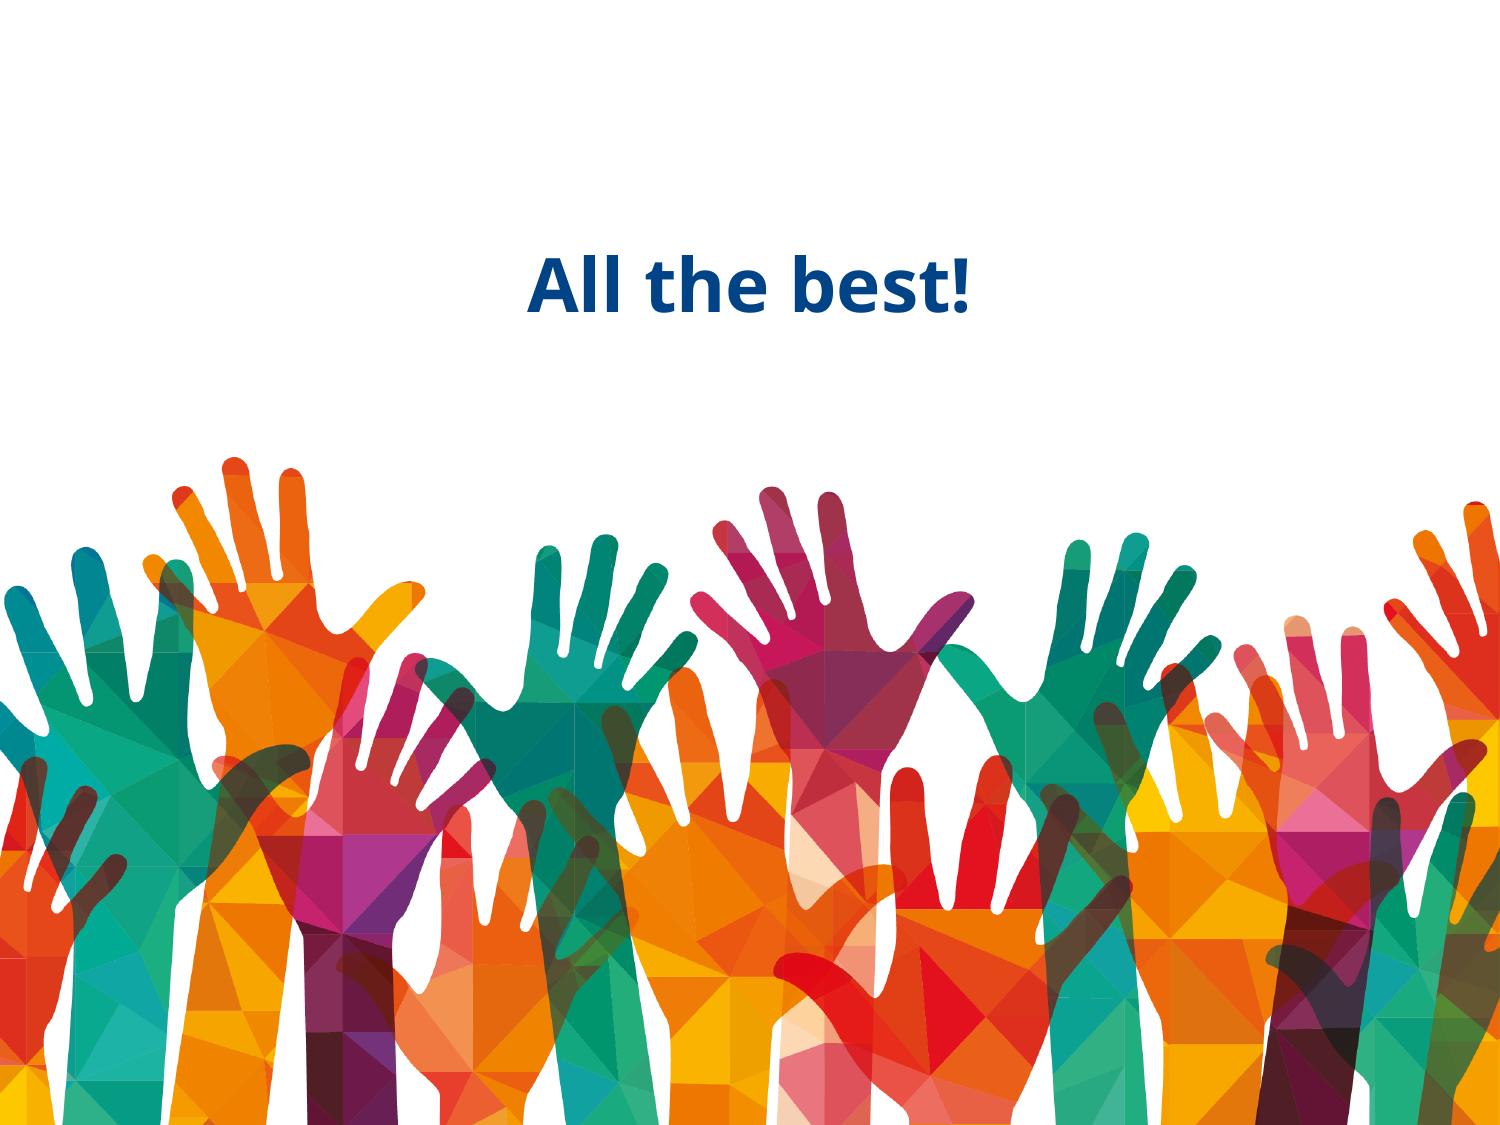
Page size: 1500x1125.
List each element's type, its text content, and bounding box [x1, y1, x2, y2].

title All the best! [0, 219, 1500, 347]
picture [0, 457, 1500, 1125]
